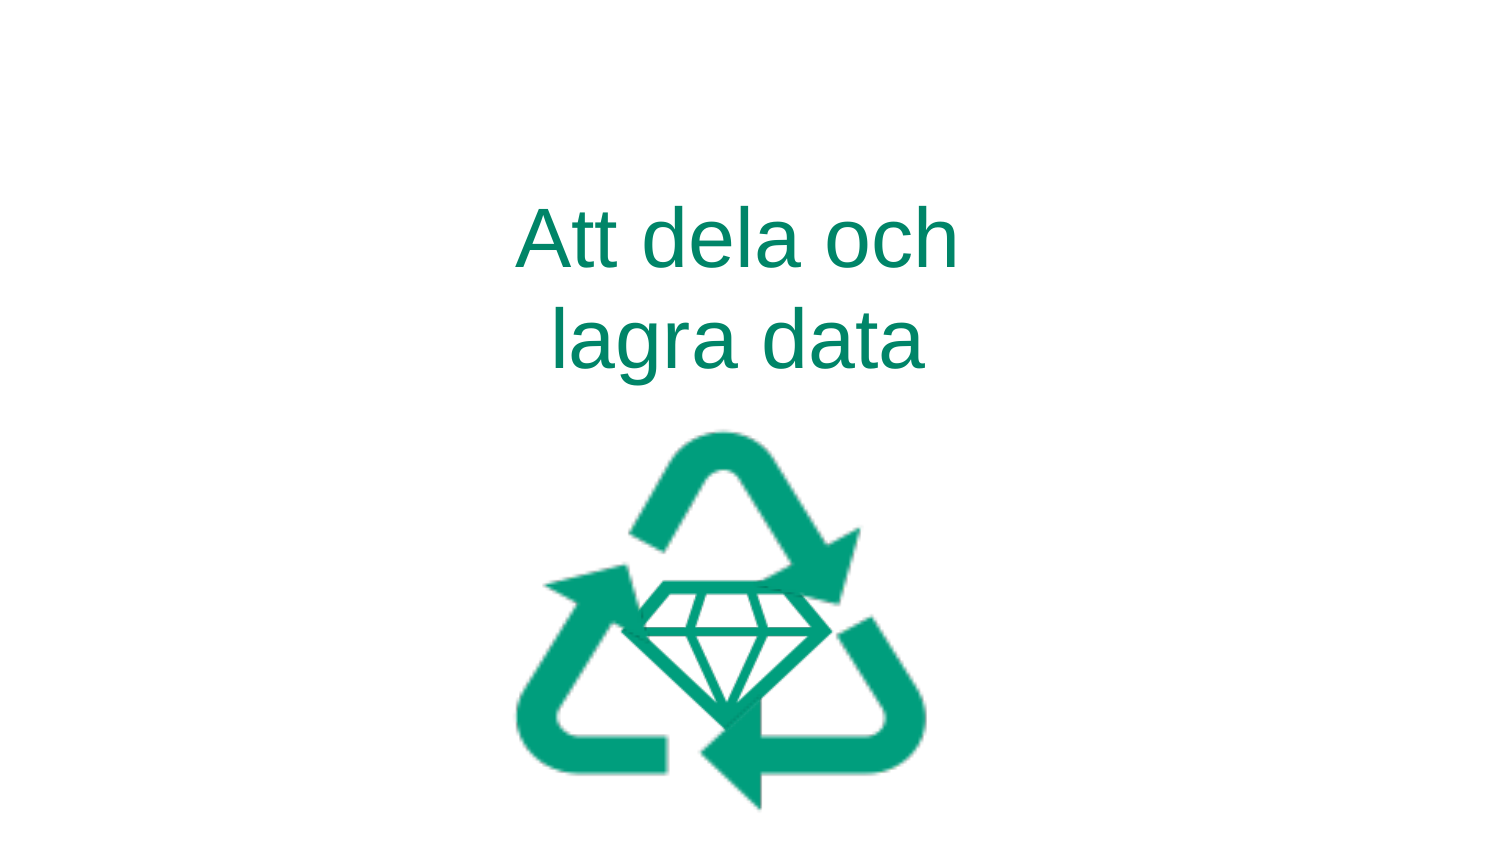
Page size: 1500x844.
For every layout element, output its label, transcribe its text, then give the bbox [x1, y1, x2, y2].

title Att dela och lagra data [51, 63, 1449, 401]
picture [485, 399, 960, 844]
